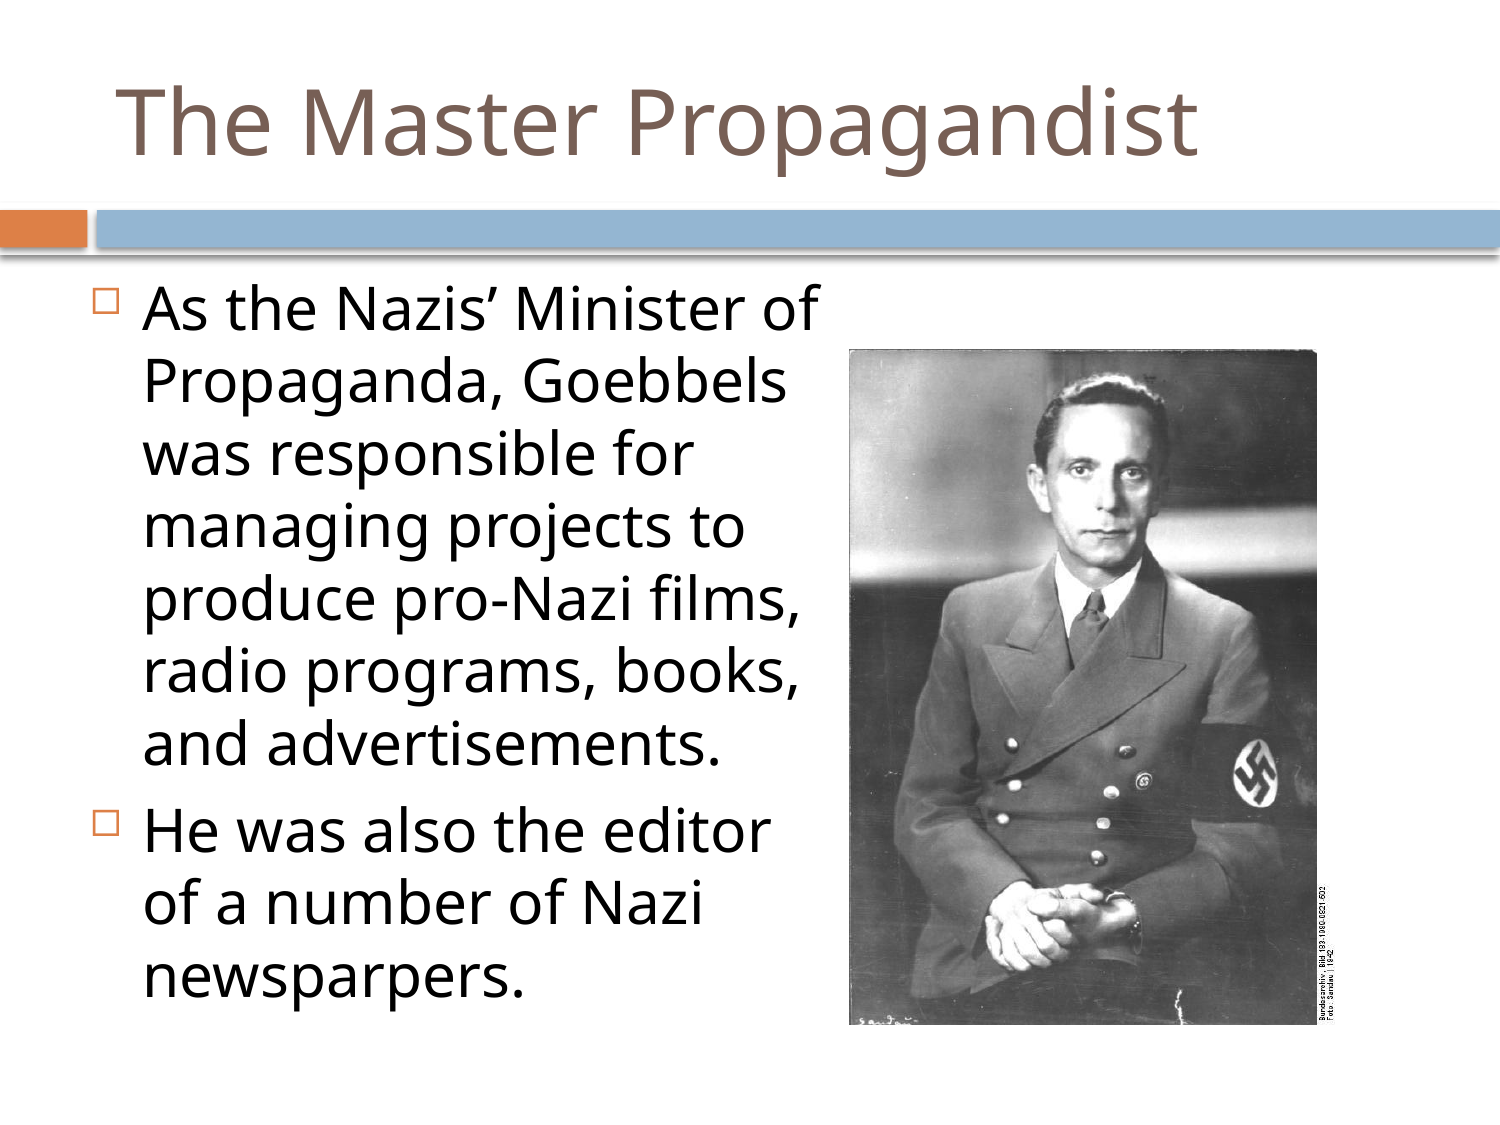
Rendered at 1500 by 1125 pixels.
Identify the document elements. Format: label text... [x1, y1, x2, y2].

picture [849, 349, 1335, 1026]
list As the Nazis’ Minister of Propaganda, Goebbels was responsible for managing projects to produce pro-Nazi films, radio programs, books, and advertisements. He was also the editor of a number of Nazi newsparpers. [75, 262, 850, 1000]
title The Master Propagandist [100, 37, 1438, 200]
